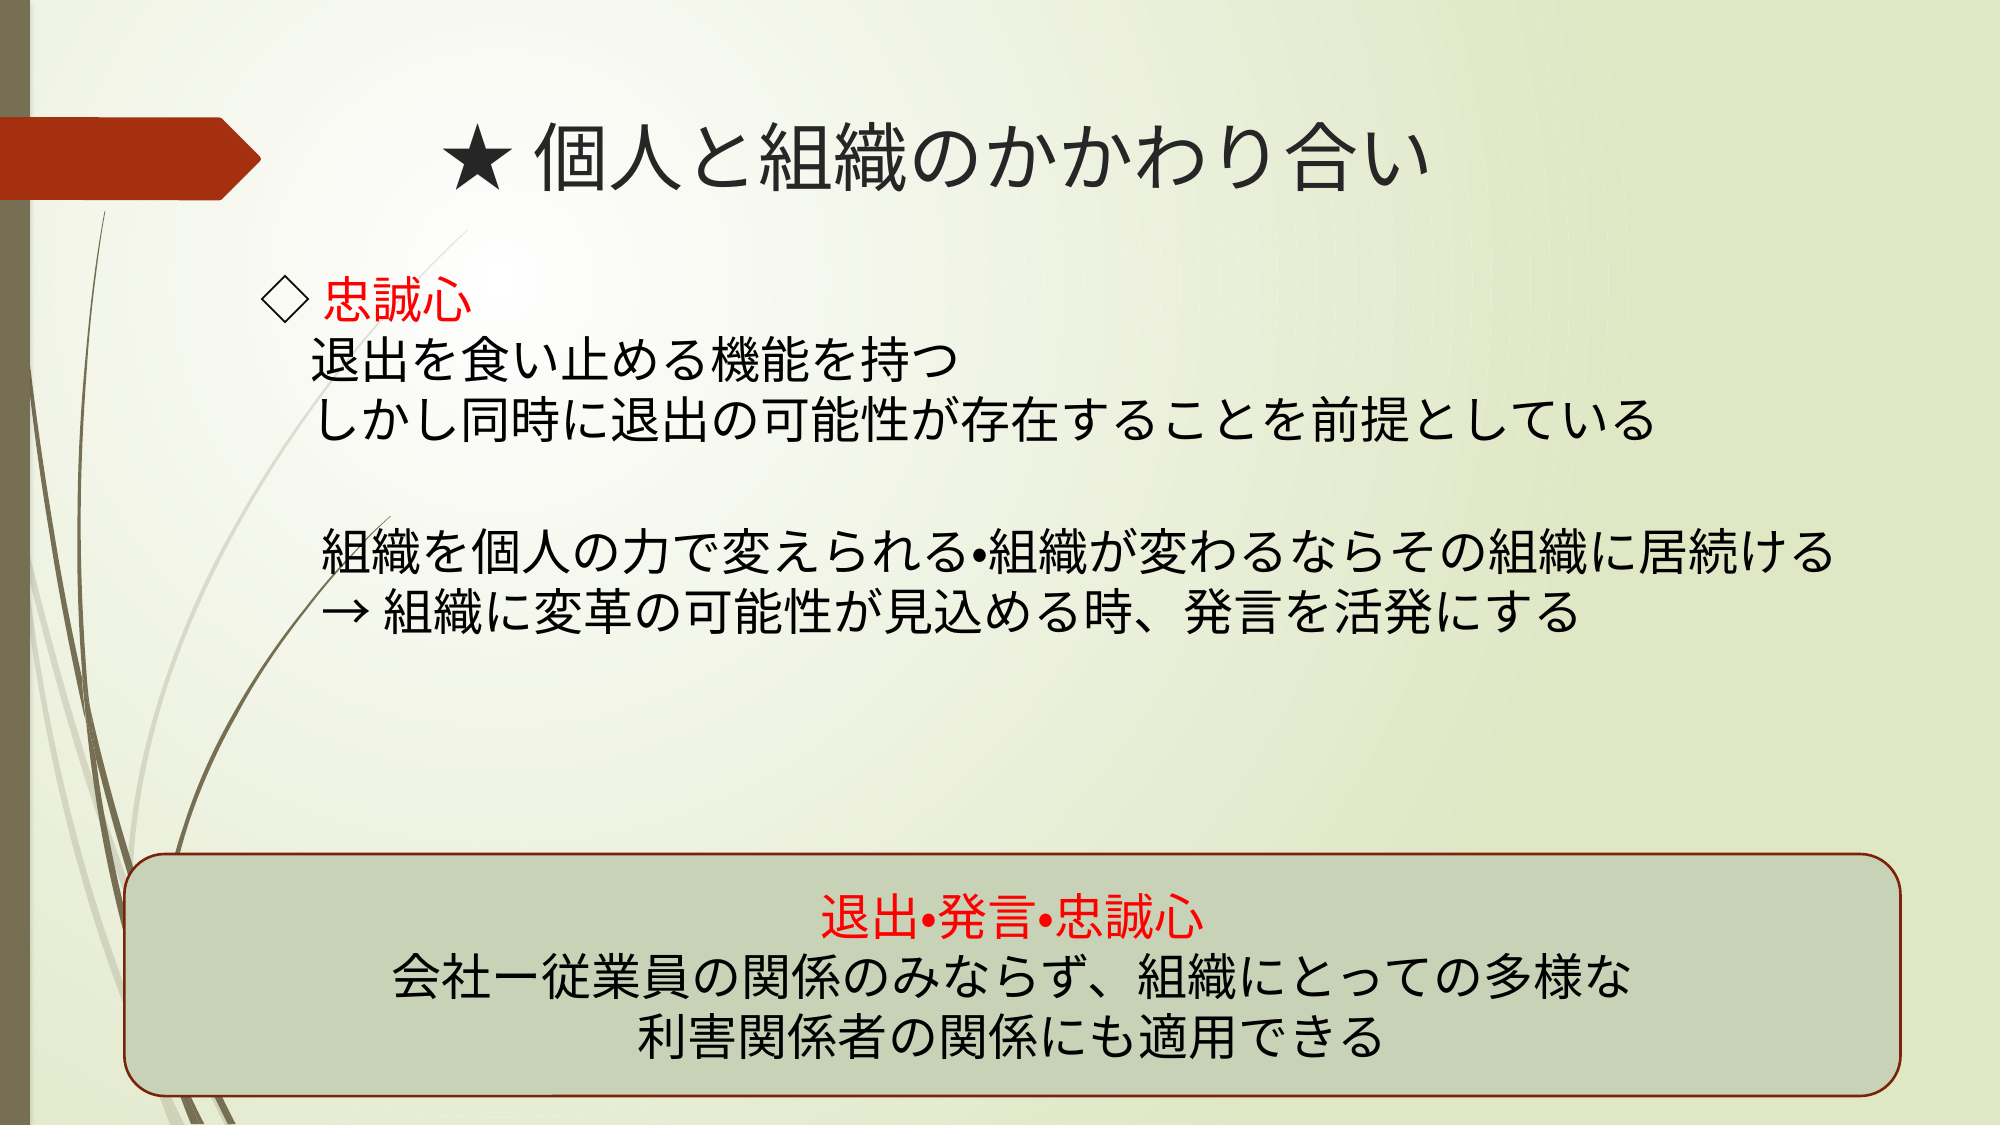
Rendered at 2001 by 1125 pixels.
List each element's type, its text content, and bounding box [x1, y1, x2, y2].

text_box ◇忠誠心 退出を食い止める機能を持つ しかし同時に退出の可能性が存在することを前提としている [245, 260, 1858, 456]
title ★個人と組織のかかわり合い [425, 102, 1888, 313]
text_box 組織を個人の力で変えられる・組織が変わるならその組織に居続ける →組織に変革の可能性が見込める時、発言を活発にする [306, 513, 1901, 648]
text_box 退出・発言・忠誠心 会社ー従業員の関係のみならず、組織にとっての多様な 利害関係者の関係にも適用できる [123, 852, 1902, 1098]
